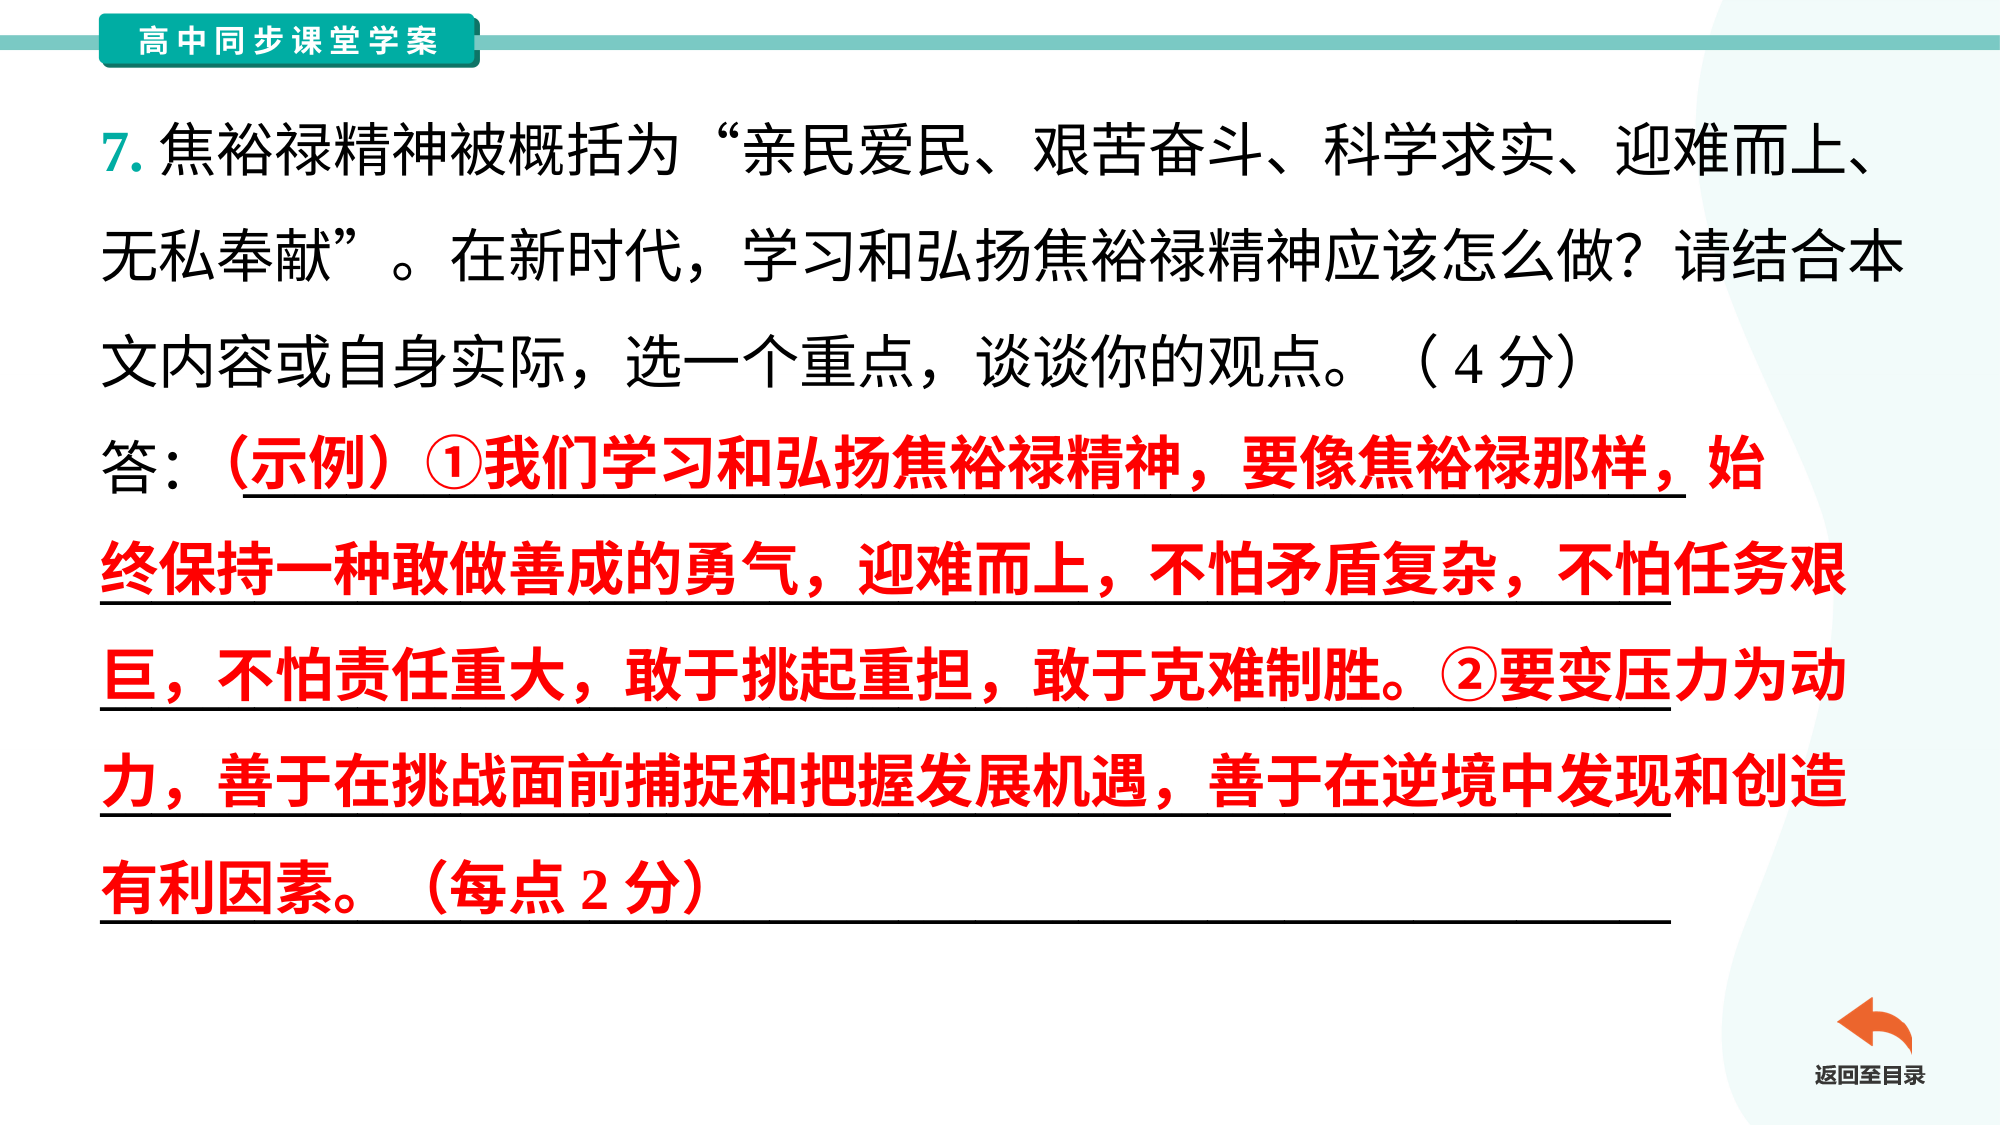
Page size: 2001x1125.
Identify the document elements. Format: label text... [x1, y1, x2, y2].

text_box 7.焦裕禄精神被概括为“亲民爱民、艰苦奋斗、科学求实、迎难而上、 无私奉献”。在新时代，学习和弘扬焦裕禄精神应该怎么做？请结合本 文内容或自身实际，选一个重点，谈谈你的观点。（4分） 答： ________________________________________________________ _____________________________________________________________ _____________________________________________________________ _____________________________________________________________ _____________________________________________________________ [100, 921, 1899, 927]
picture [0, 0, 2000, 1125]
text_box 7.焦裕禄精神被概括为“亲民爱民、艰苦奋斗、科学求实、迎难而上、 无私奉献”。在新时代，学习和弘扬焦裕禄精神应该怎么做？请结合本 文内容或自身实际，选一个重点，谈谈你的观点。（4分） 答： ________________________________________________________ _____________________________________________________________ _____________________________________________________________ _____________________________________________________________ _____________________________________________________________ [100, 76, 1899, 389]
text_box （示例）①我们学习和弘扬焦裕禄精神，要像焦裕禄那样，始 终保持一种敢做善成的勇气，迎难而上，不怕矛盾复杂，不怕任务艰 巨，不怕责任重大，敢于挑起重担，敢于克难制胜。②要变压力为动 力，善于在挑战面前捕捉和把握发展机遇，善于在逆境中发现和创造 有利因素。（每点2分） [100, 389, 1899, 921]
